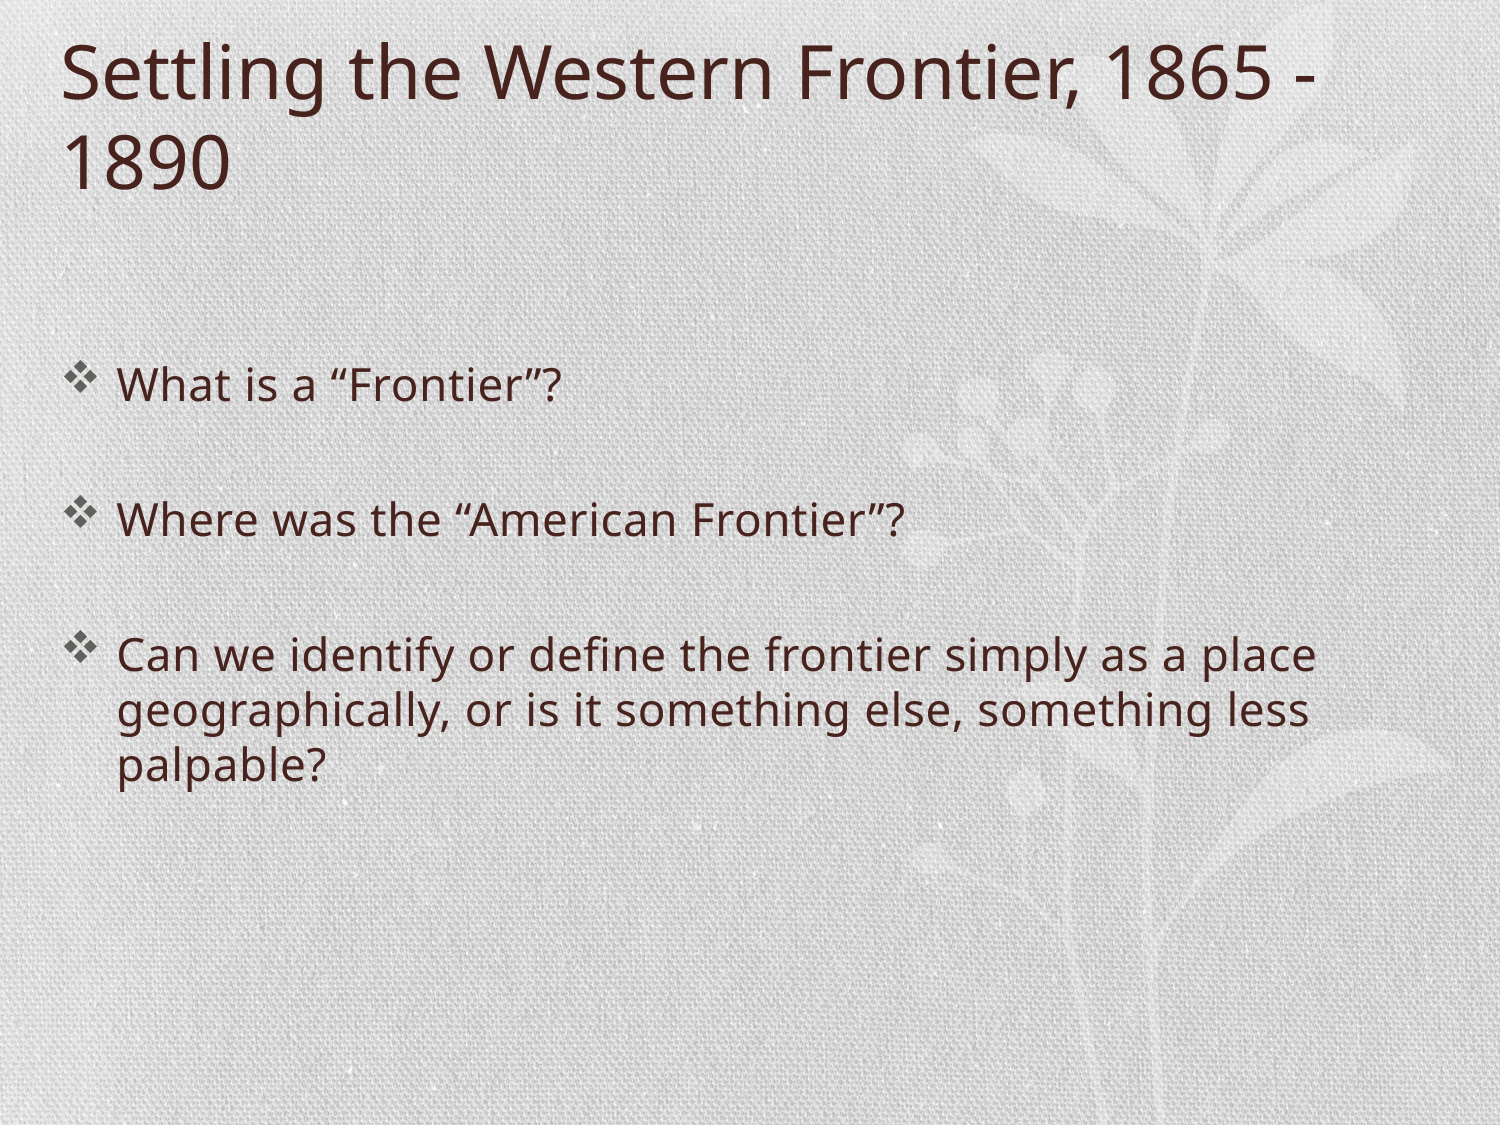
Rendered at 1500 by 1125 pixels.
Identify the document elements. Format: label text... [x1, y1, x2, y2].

list What is a “Frontier”? Where was the “American Frontier”? Can we identify or define the frontier simply as a place geographically, or is it something else, something less palpable? [45, 213, 1455, 1023]
title Settling the Western Frontier, 1865 - 1890 [45, 37, 1455, 213]
